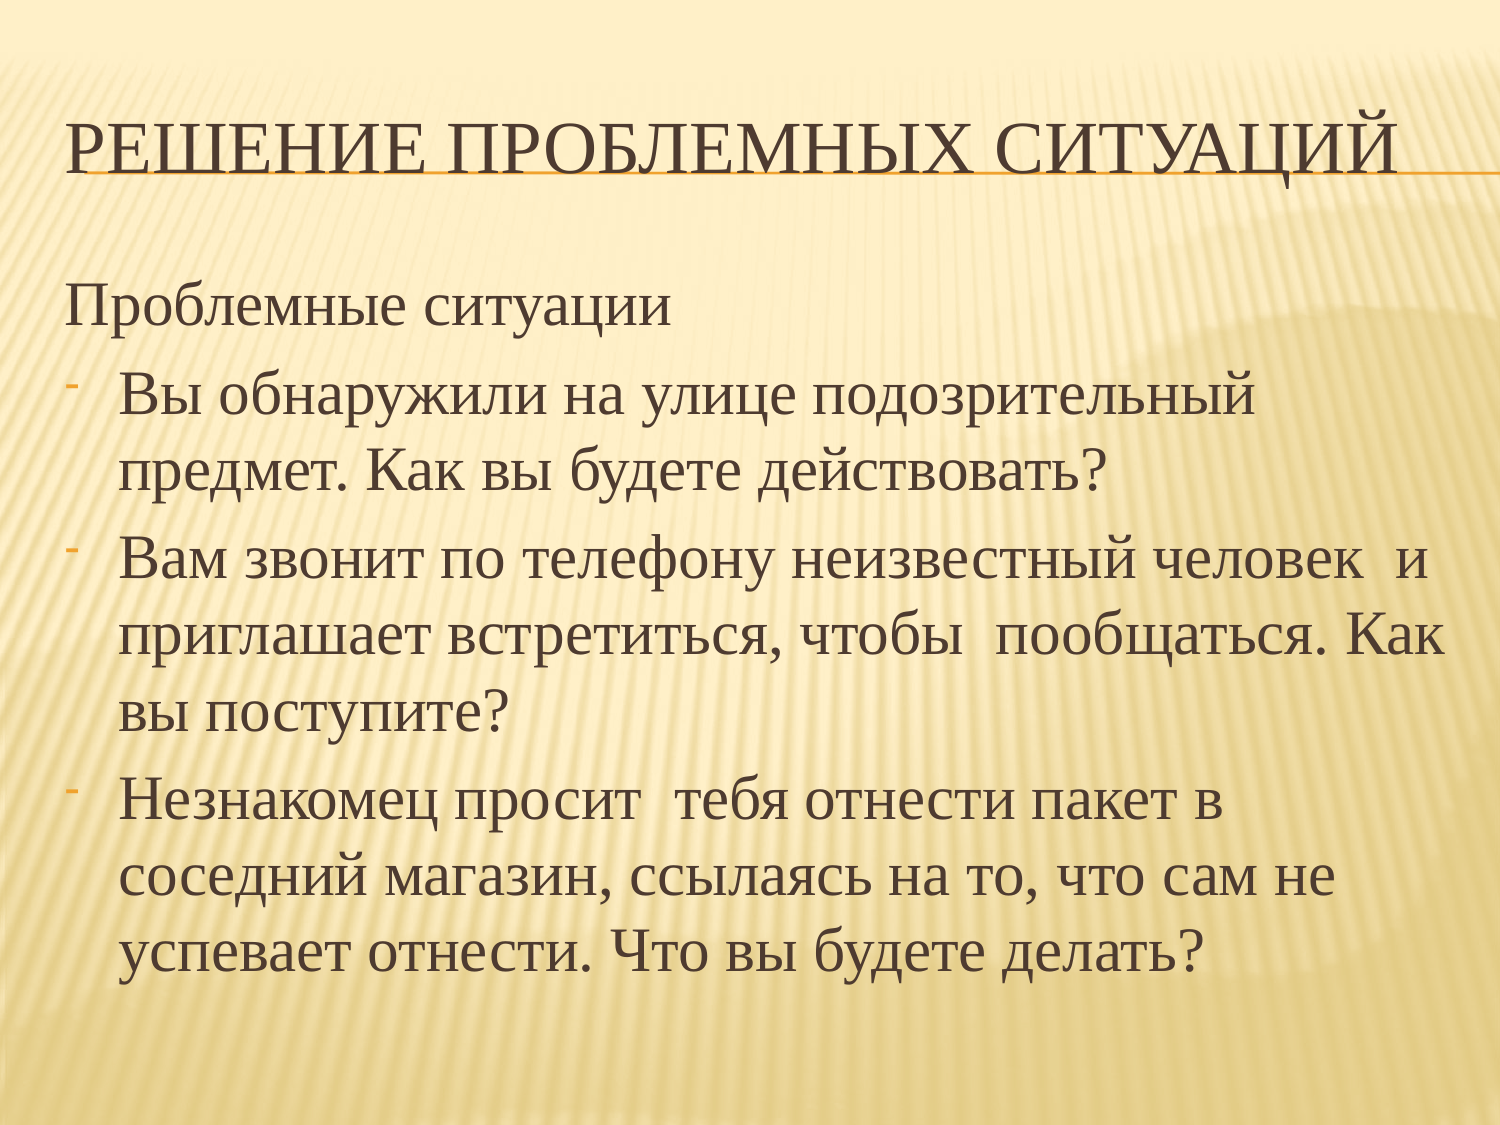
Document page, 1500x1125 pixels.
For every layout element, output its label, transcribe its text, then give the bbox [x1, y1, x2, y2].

title Решение проблемных ситуаций [50, 75, 1475, 213]
list Проблемные ситуации Вы обнаружили на улице подозрительный предмет. Как вы будете действовать? Вам звонит по телефону неизвестный человек и приглашает встретиться, чтобы пообщаться. Как вы поступите? Незнакомец просит тебя отнести пакет в соседний магазин, ссылаясь на то, что сам не успевает отнести. Что вы будете делать? [50, 254, 1475, 998]
